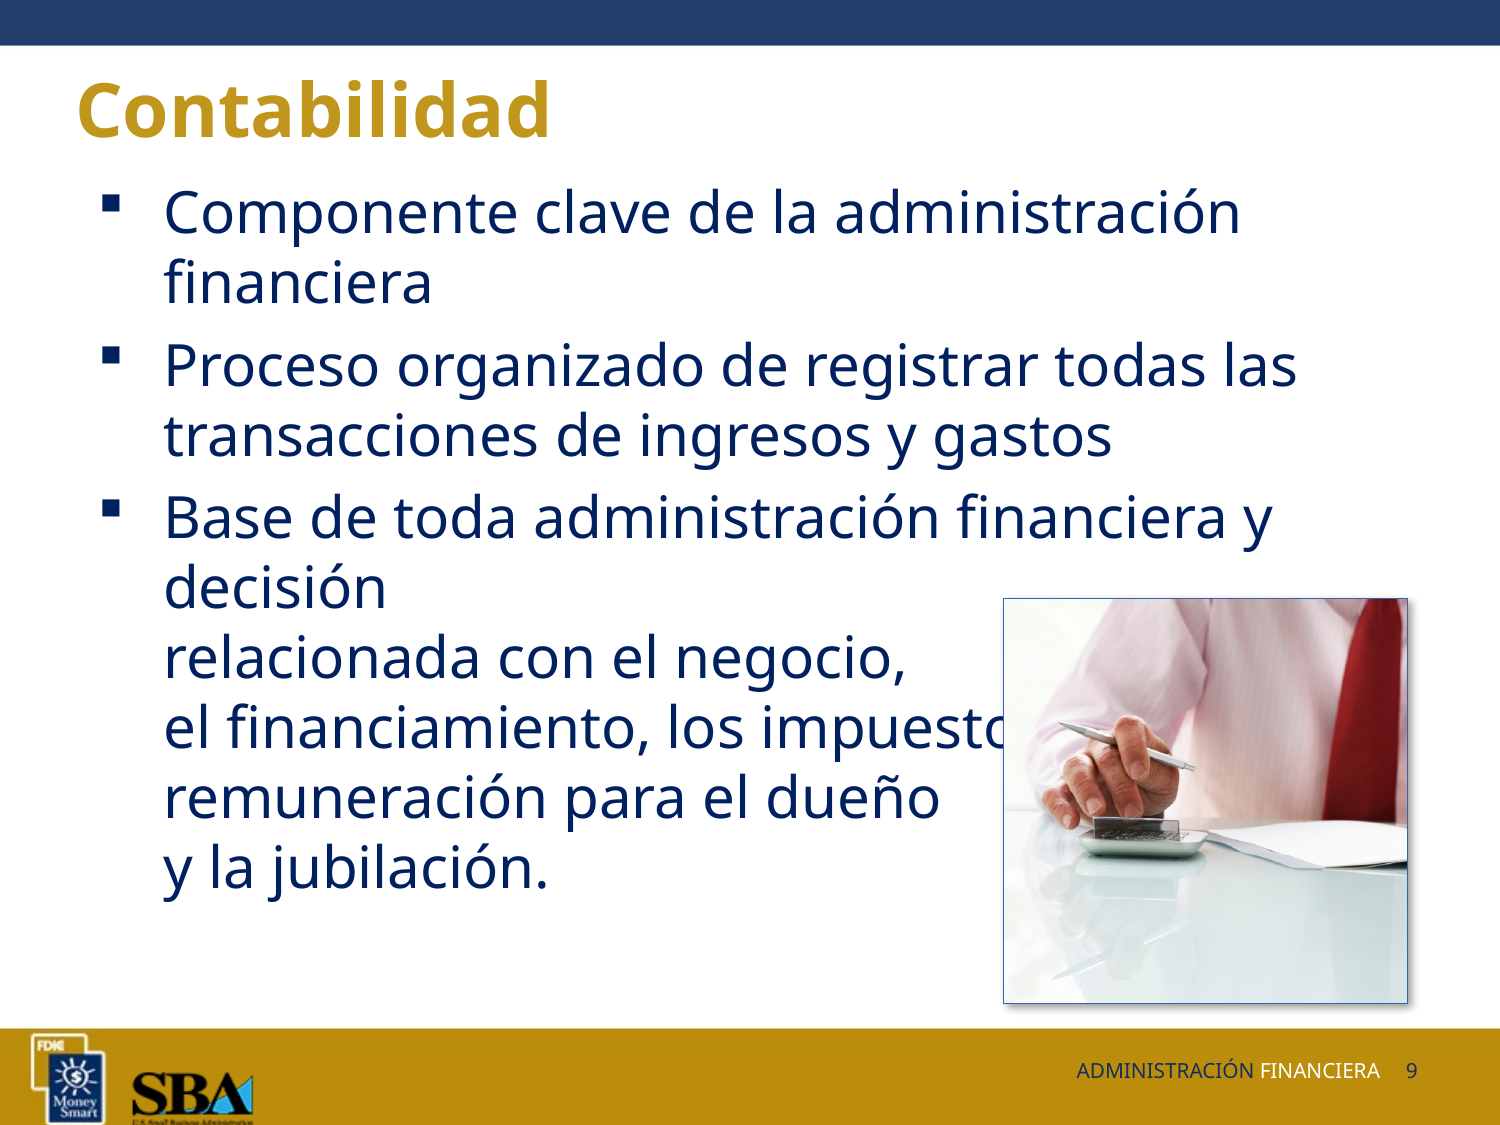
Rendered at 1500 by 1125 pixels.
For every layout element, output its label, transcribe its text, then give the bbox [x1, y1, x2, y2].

title Contabilidad [75, 62, 1425, 163]
picture [0, 0, 1500, 1125]
list Componente clave de la administración financiera Proceso organizado de registrar todas las transacciones de ingresos y gastos Base de toda administración financiera y decisión relacionada con el negocio, el financiamiento, los impuestos, la remuneración para el dueño y la jubilación. [88, 175, 1408, 938]
